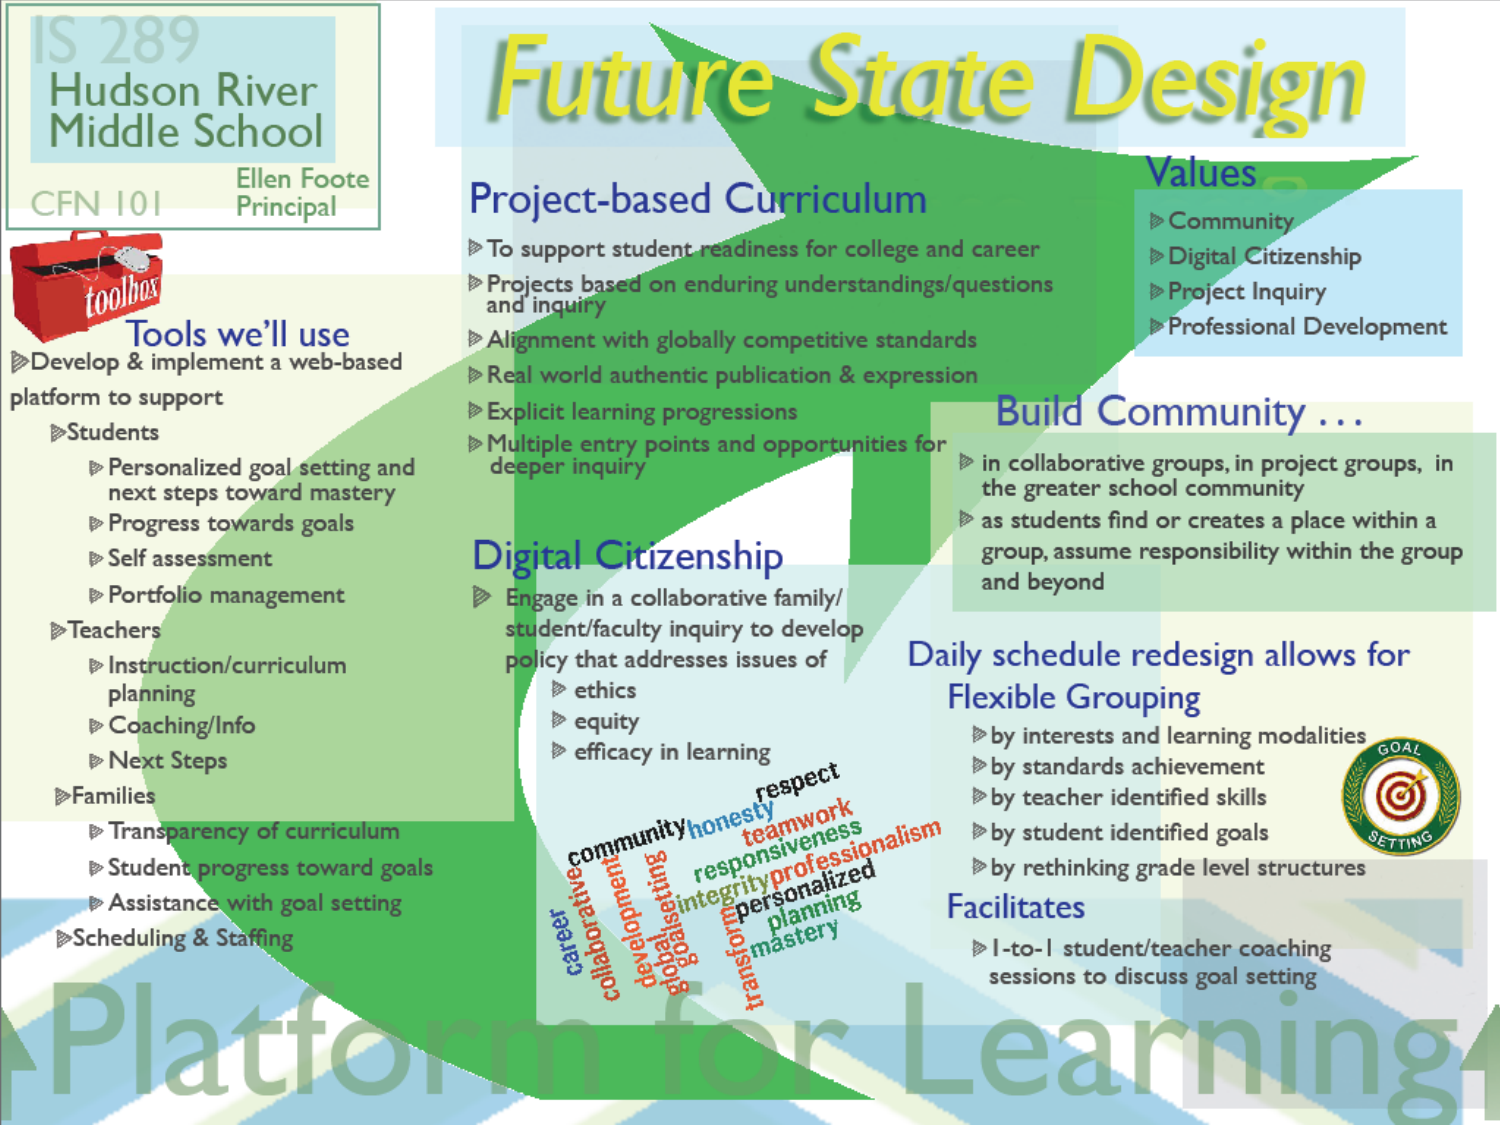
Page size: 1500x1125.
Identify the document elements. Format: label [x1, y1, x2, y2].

text_box [0, 0, 1500, 1125]
